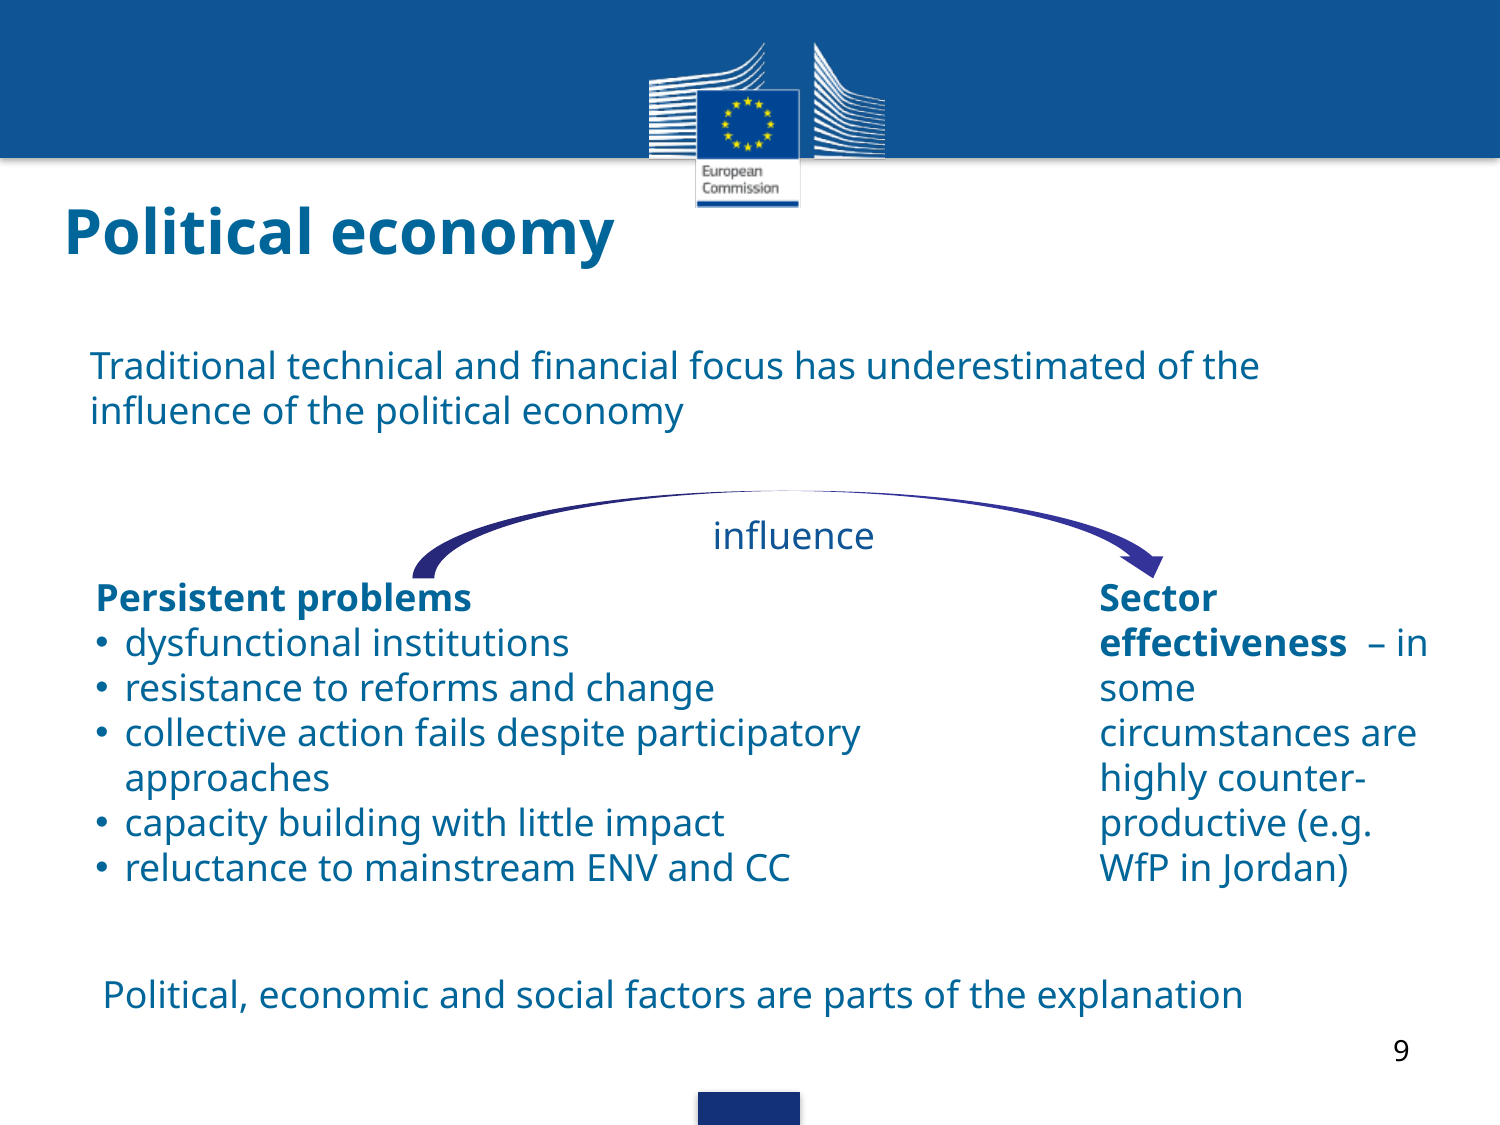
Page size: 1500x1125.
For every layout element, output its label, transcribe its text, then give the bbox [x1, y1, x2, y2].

text_box Political economy [0, 184, 1430, 275]
text_box Persistent problems dysfunctional institutions resistance to reforms and change collective action fails despite participatory approaches capacity building with little impact reluctance to mainstream ENV and CC [80, 566, 900, 897]
picture [649, 42, 885, 184]
text_box Political, economic and social factors are parts of the explanation [87, 918, 1388, 1024]
slide_number 9 [1074, 1024, 1426, 1103]
text_box influence [412, 490, 1164, 579]
text_box Sector effectiveness – in some circumstances are highly counter-productive (e.g. WfP in Jordan) [1084, 566, 1460, 897]
text_box Traditional technical and financial focus has underestimated of the influence of the political economy [74, 334, 1425, 530]
